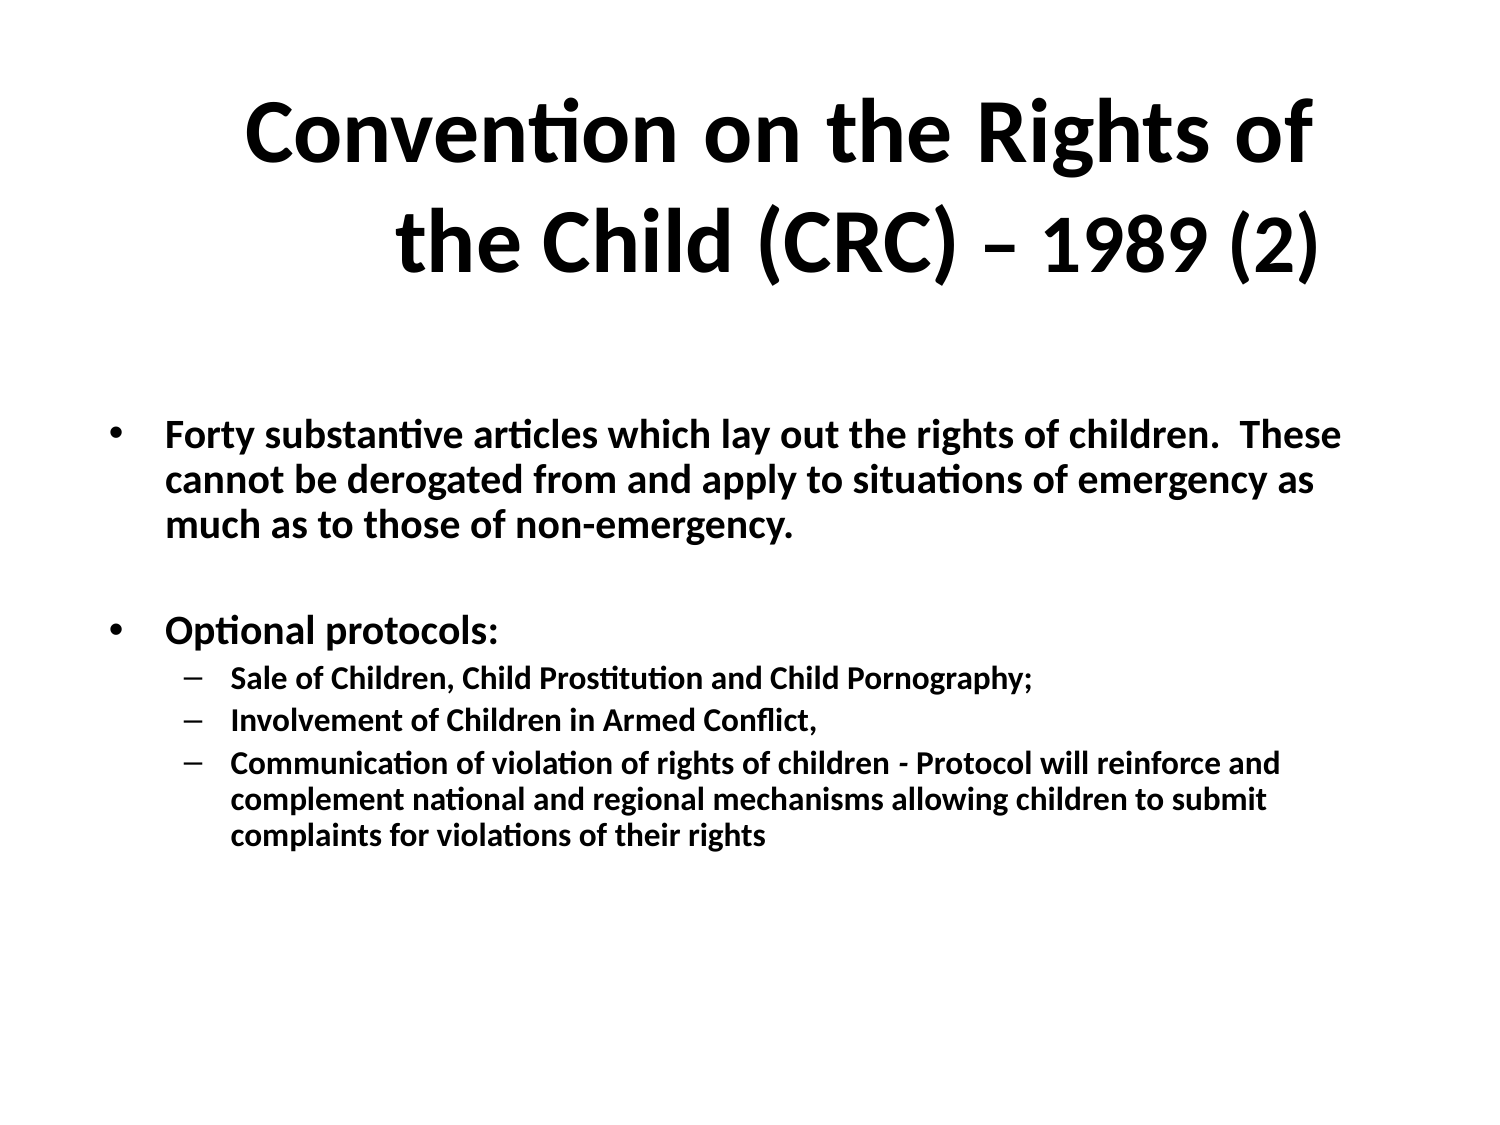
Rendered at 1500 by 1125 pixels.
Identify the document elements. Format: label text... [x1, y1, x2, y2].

list Forty substantive articles which lay out the rights of children. These cannot be derogated from and apply to situations of emergency as much as to those of non-emergency. Optional protocols: Sale of Children, Child Prostitution and Child Pornography; Involvement of Children in Armed Conflict, Communication of violation of rights of children - Protocol will reinforce and complement national and regional mechanisms allowing children to submit complaints for violations of their rights [93, 292, 1430, 1043]
title Convention on the Rights of the Child (CRC) – 1989 (2) [230, 45, 1425, 292]
